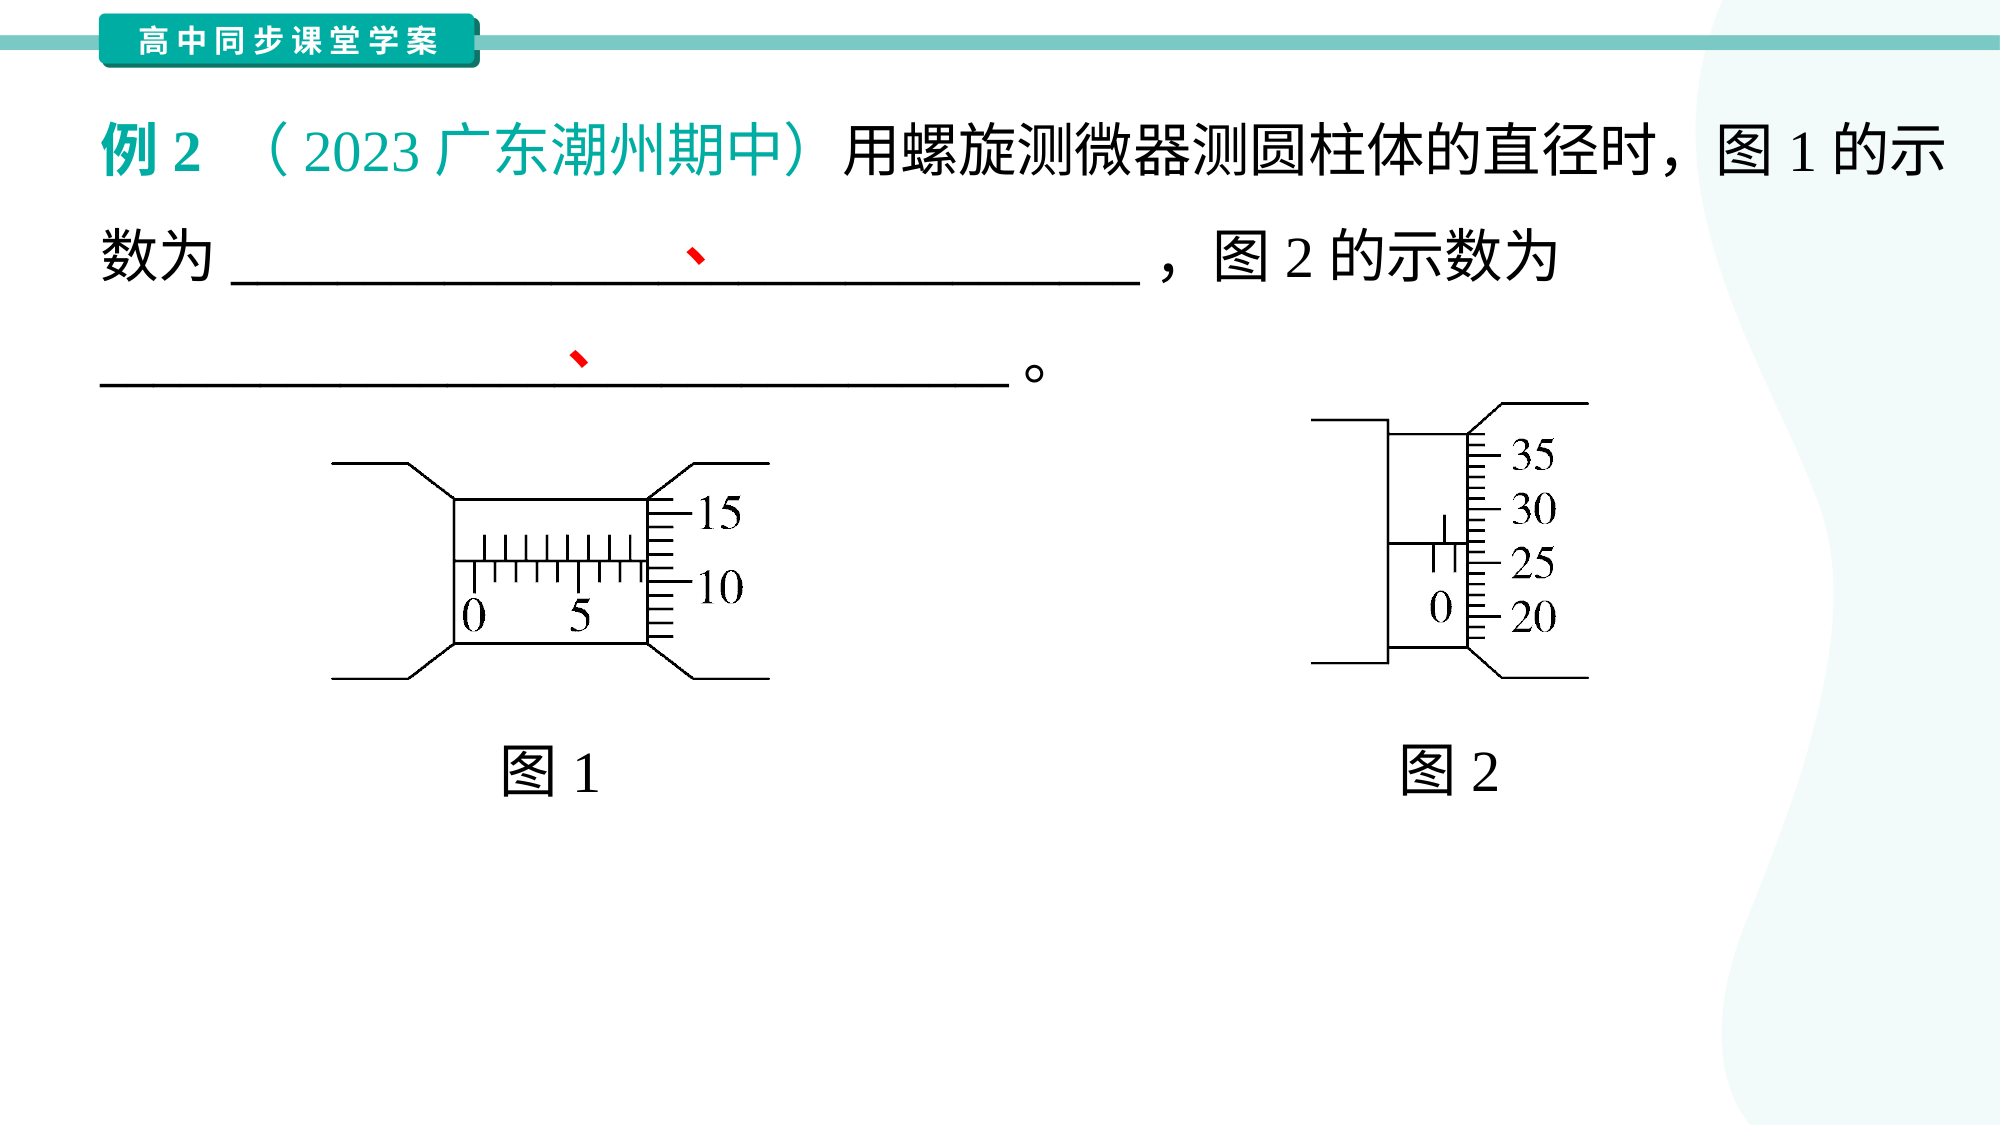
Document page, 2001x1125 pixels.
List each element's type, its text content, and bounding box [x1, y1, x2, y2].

text_box 图2 [1399, 698, 1501, 863]
picture [0, 0, 2000, 1125]
text_box 图1 [500, 700, 601, 864]
text_box 例2 （2023广东潮州期中）用螺旋测微器测圆柱体的直径时，图1的示 数为__________________________________，图2的示数为 __________________________________。 [100, 76, 1899, 380]
